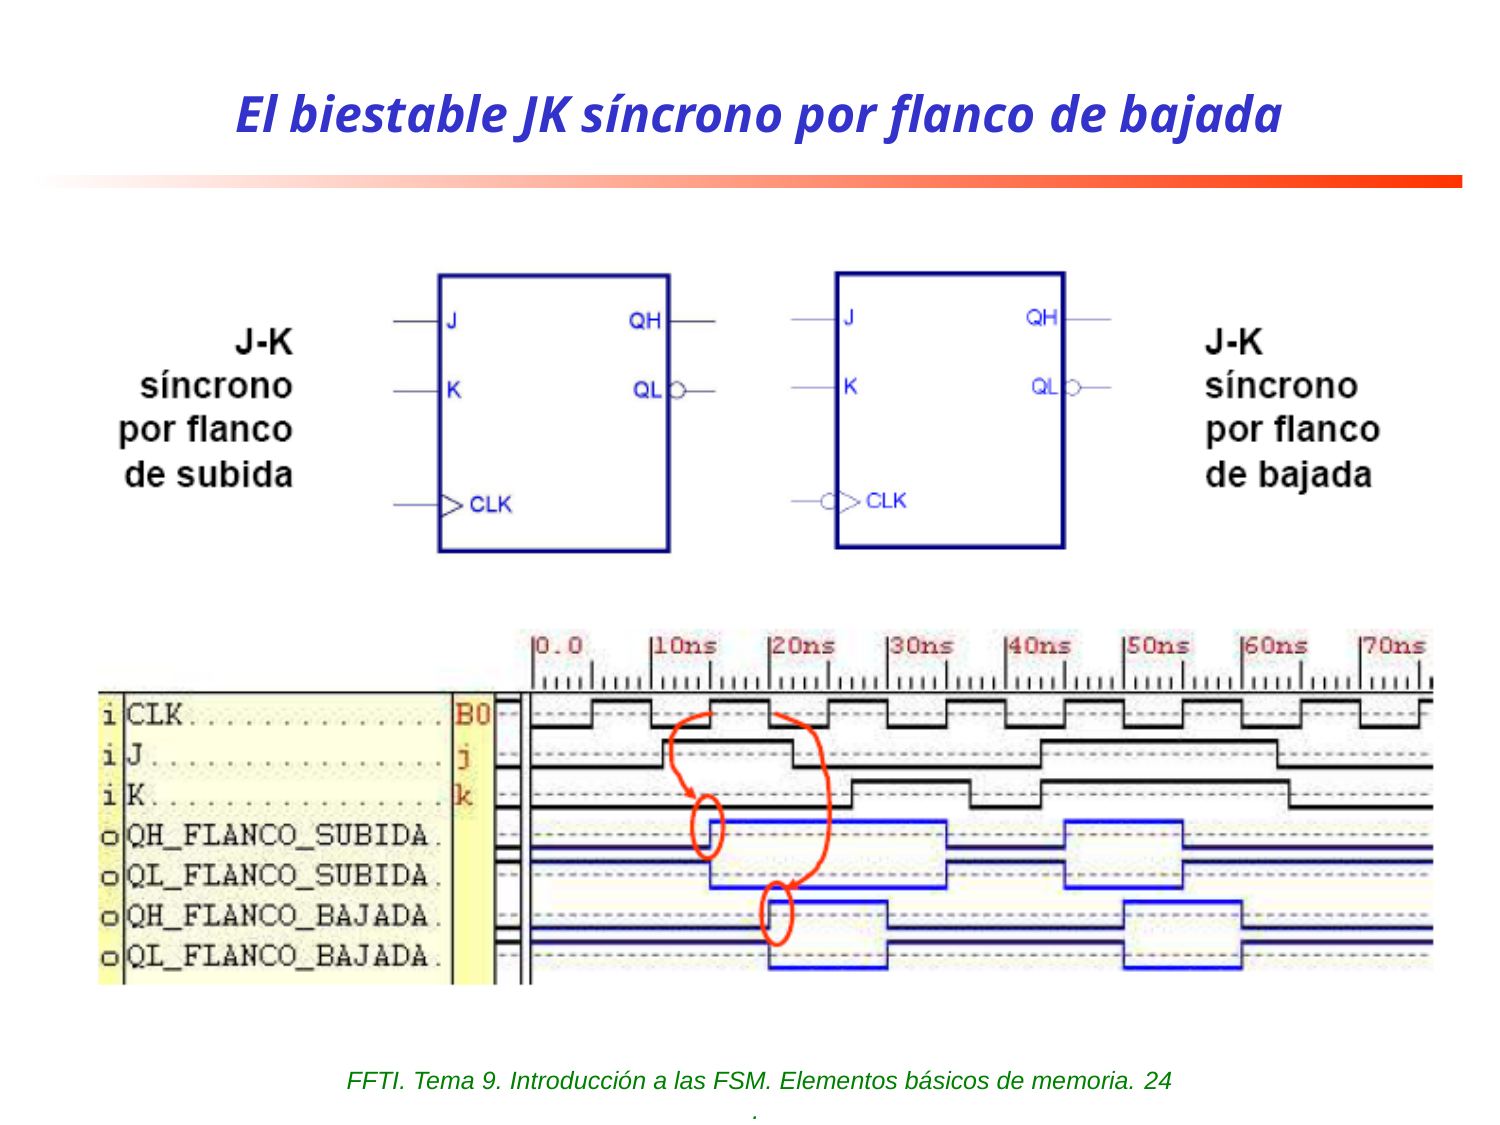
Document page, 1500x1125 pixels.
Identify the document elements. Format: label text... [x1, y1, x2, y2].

footer FFTI. Tema 9. Introducción a las FSM. Elementos básicos de memoria. 24 . [68, 1056, 1451, 1103]
picture [42, 249, 1445, 1007]
title El biestable JK síncrono por flanco de bajada [68, 49, 1451, 176]
